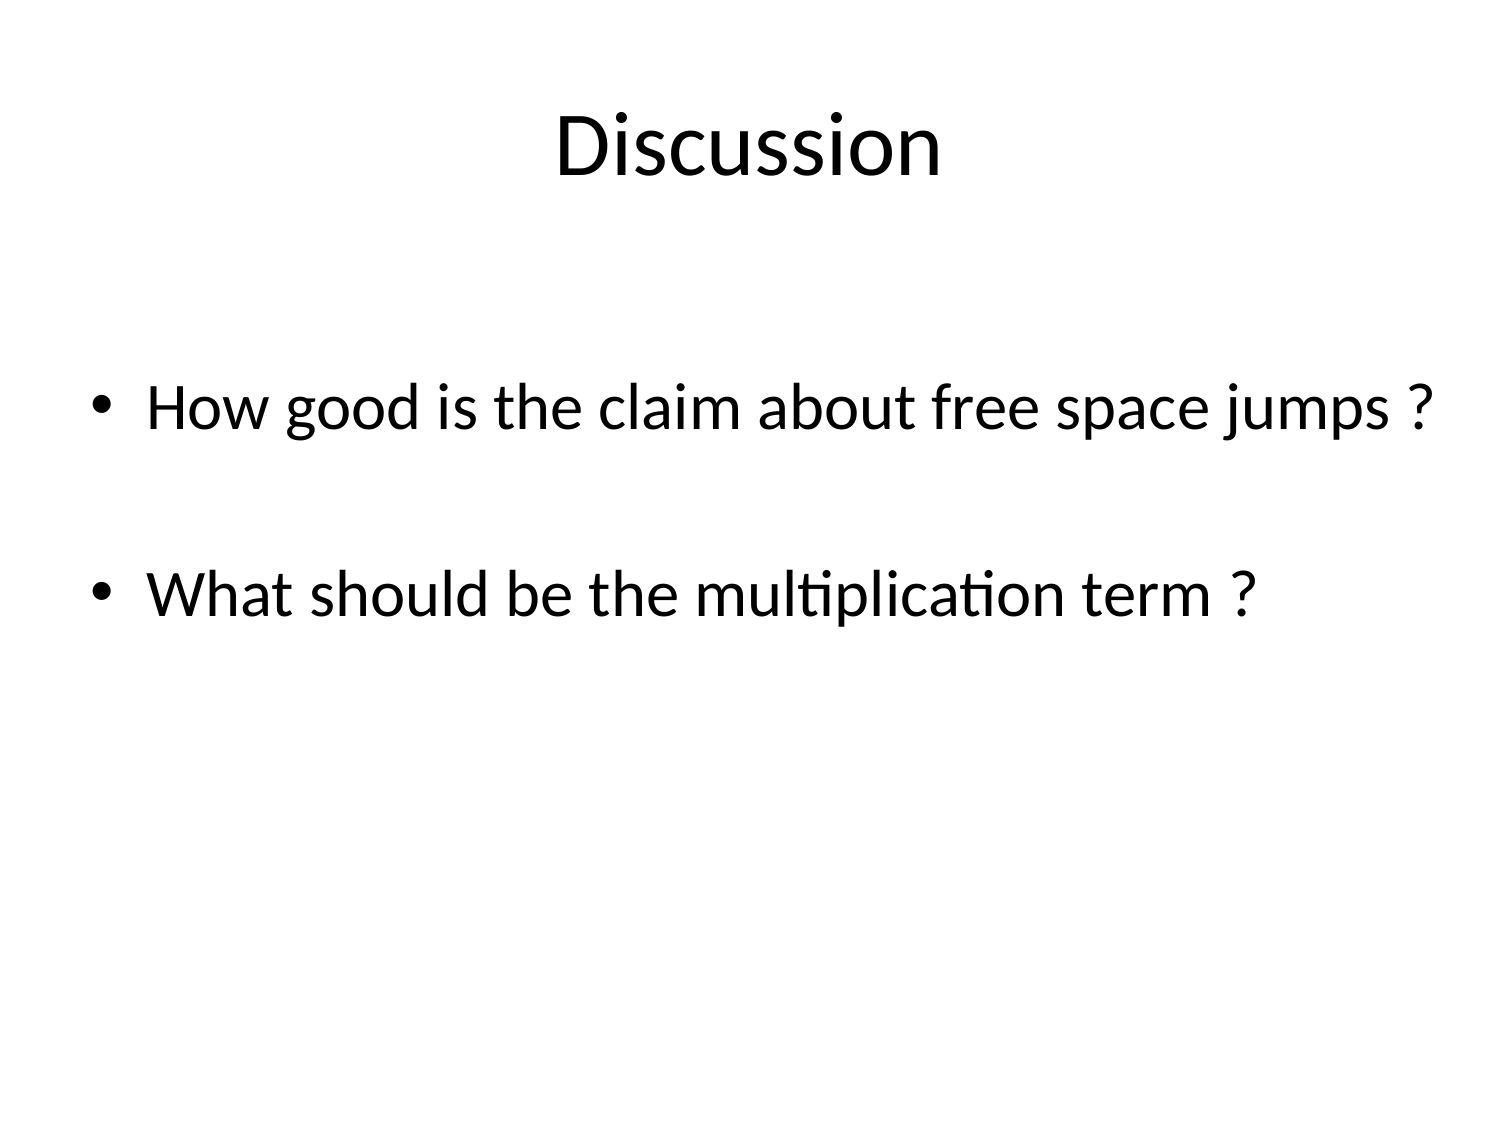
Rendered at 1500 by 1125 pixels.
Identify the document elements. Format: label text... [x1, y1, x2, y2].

title Discussion [75, 45, 1425, 233]
list How good is the claim about free space jumps ? What should be the multiplication term ? [75, 262, 1463, 1005]
